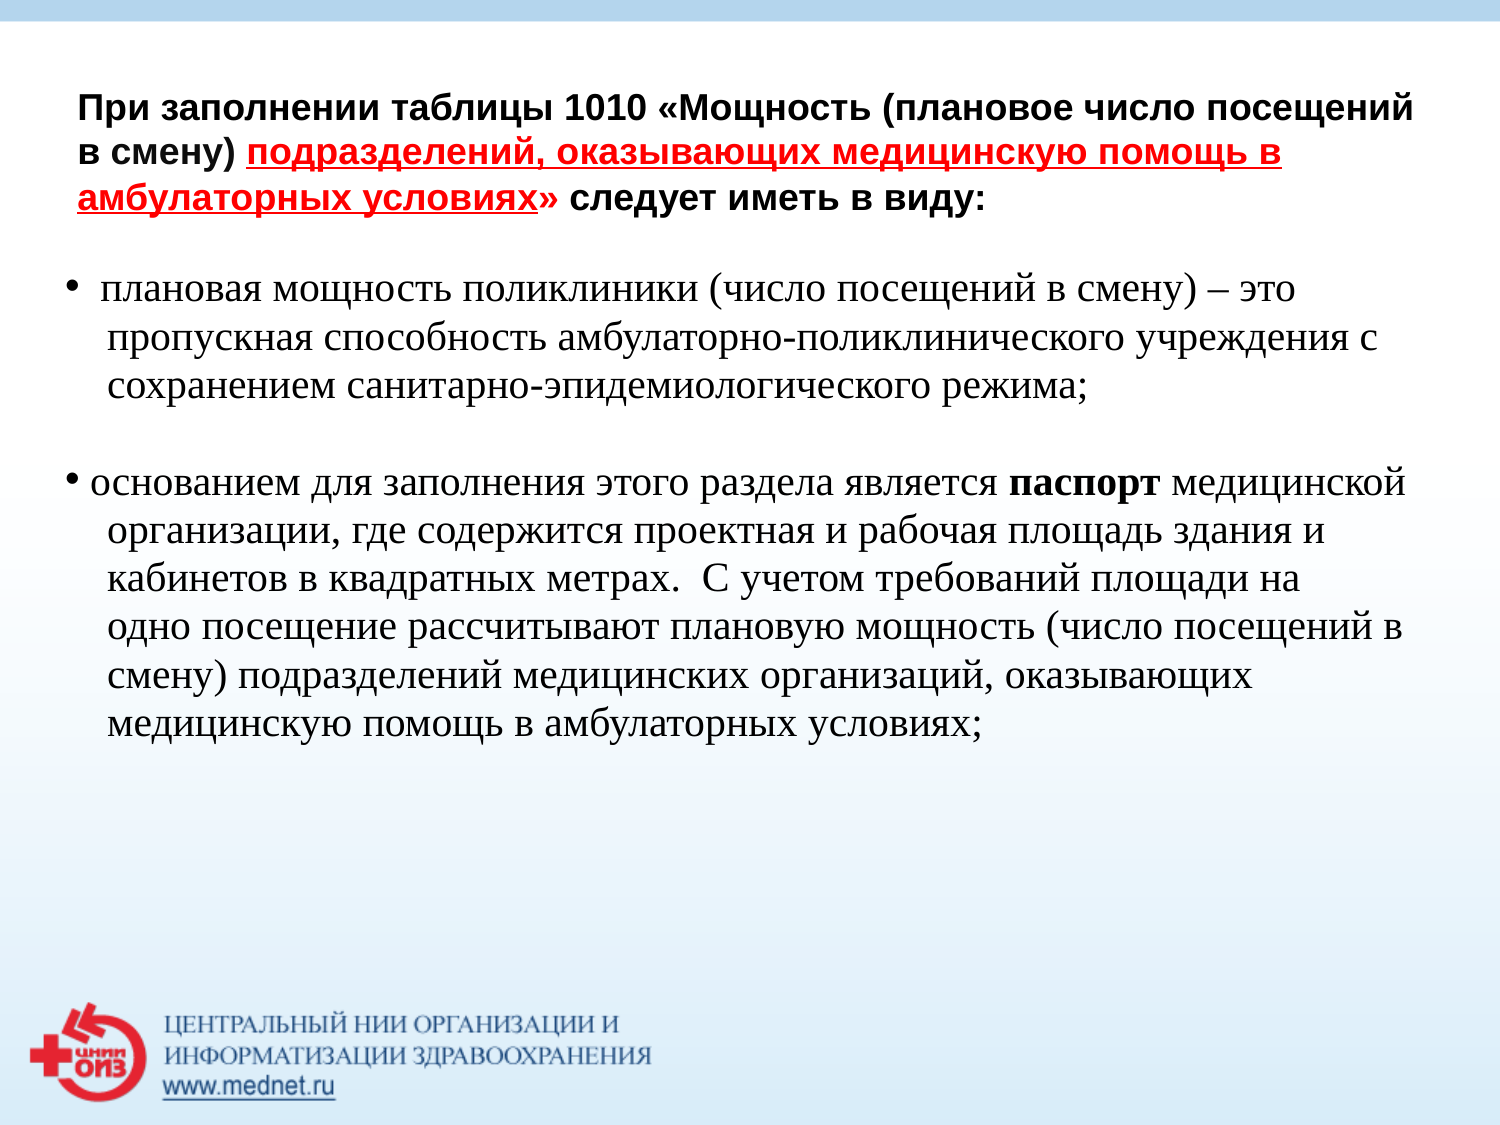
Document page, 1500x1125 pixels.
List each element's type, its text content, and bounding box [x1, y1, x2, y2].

text_box При заполнении таблицы 1010 «Мощность (плановое число посещений в смену) подразделений, оказывающих медицинскую помощь в амбулаторных условиях» следует иметь в виду: [62, 74, 1438, 225]
picture [0, 0, 1500, 1125]
list плановая мощность поликлиники (число посещений в смену) – это пропускная способность амбулаторно-поликлинического учреждения с сохранением санитарно-эпидемиологического режима; основанием для заполнения этого раздела является паспорт медицинской организации, где содержится проектная и рабочая площадь здания и кабинетов в квадратных метрах. С учетом требований площади на одно посещение рассчитывают плановую мощность (число посещений в смену) подразделений медицинских организаций, оказывающих медицинскую помощь в амбулаторных условиях; [50, 262, 1450, 938]
